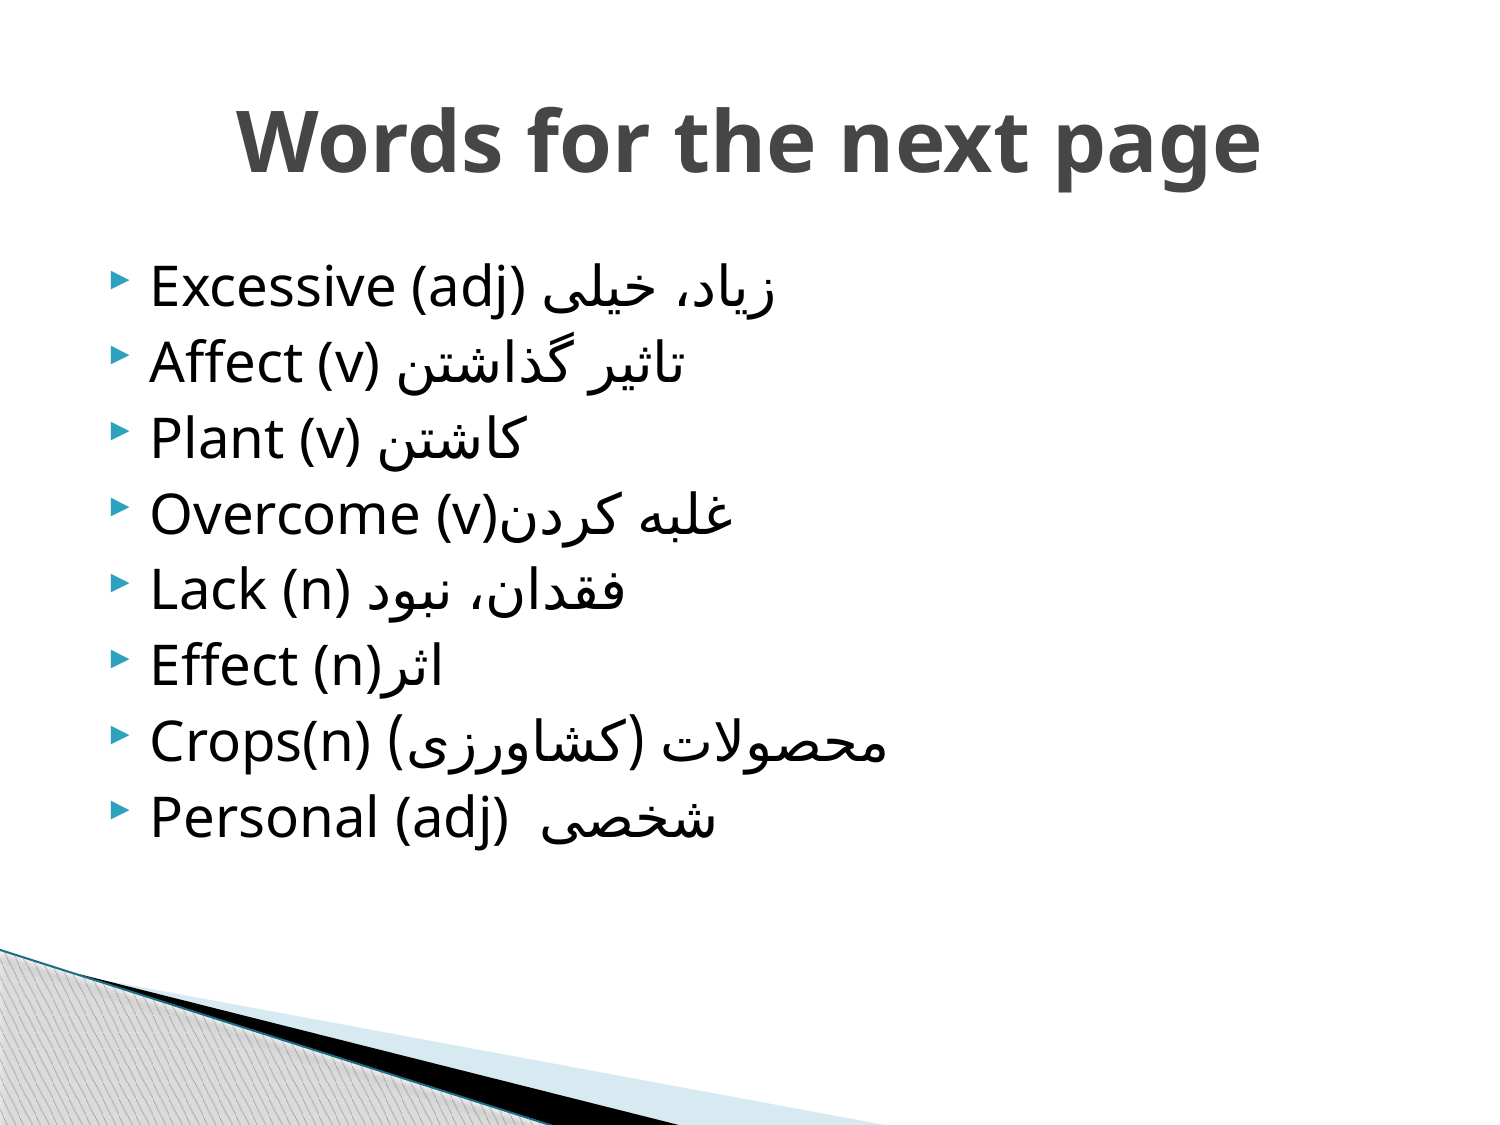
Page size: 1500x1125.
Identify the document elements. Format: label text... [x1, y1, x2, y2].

title Words for the next page [75, 45, 1425, 233]
list Excessive (adj) زیاد، خیلی Affect (v) تاثیر گذاشتن Plant (v) کاشتن Overcome (v)غلبه کردن Lack (n) فقدان، نبود Effect (n)اثر Crops(n) محصولات (کشاورزی) Personal (adj) شخصی [75, 243, 1425, 986]
